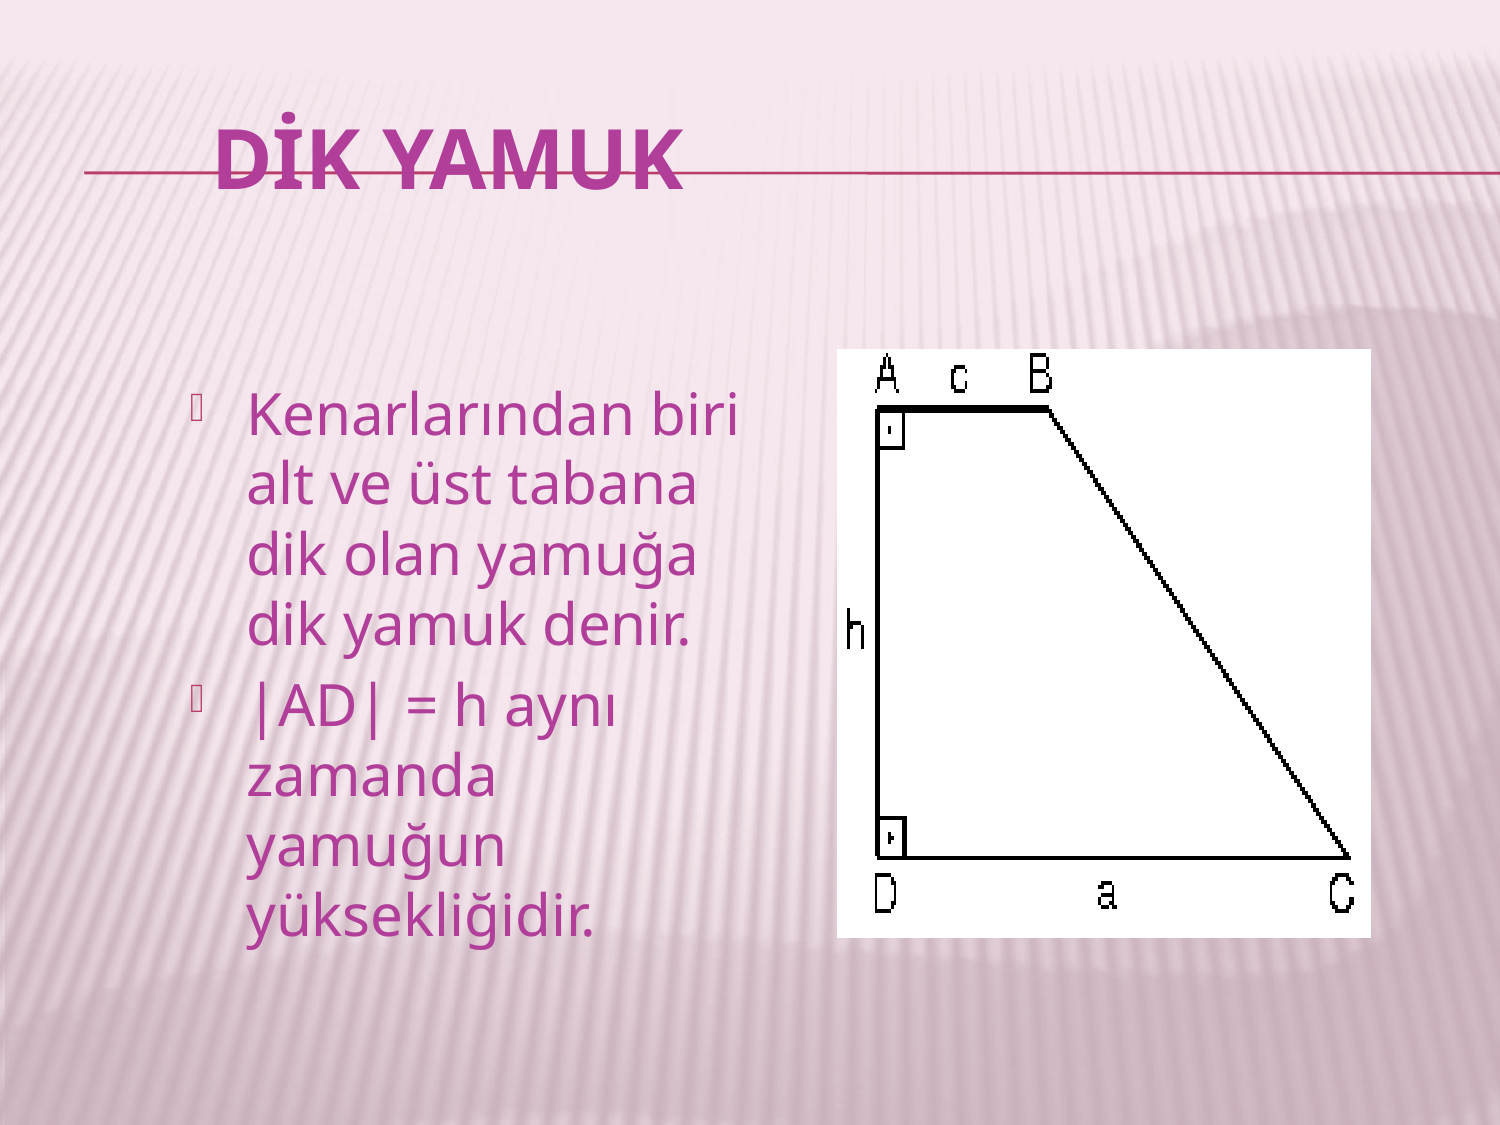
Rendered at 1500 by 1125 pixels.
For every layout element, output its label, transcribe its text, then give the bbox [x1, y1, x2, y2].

title Dik Yamuk [174, 62, 1425, 250]
list Kenarlarından biri alt ve üst tabana dik olan yamuğa dik yamuk denir. |AD| = h aynı zamanda yamuğun yüksekliğidir. [174, 287, 788, 963]
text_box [837, 349, 1371, 938]
